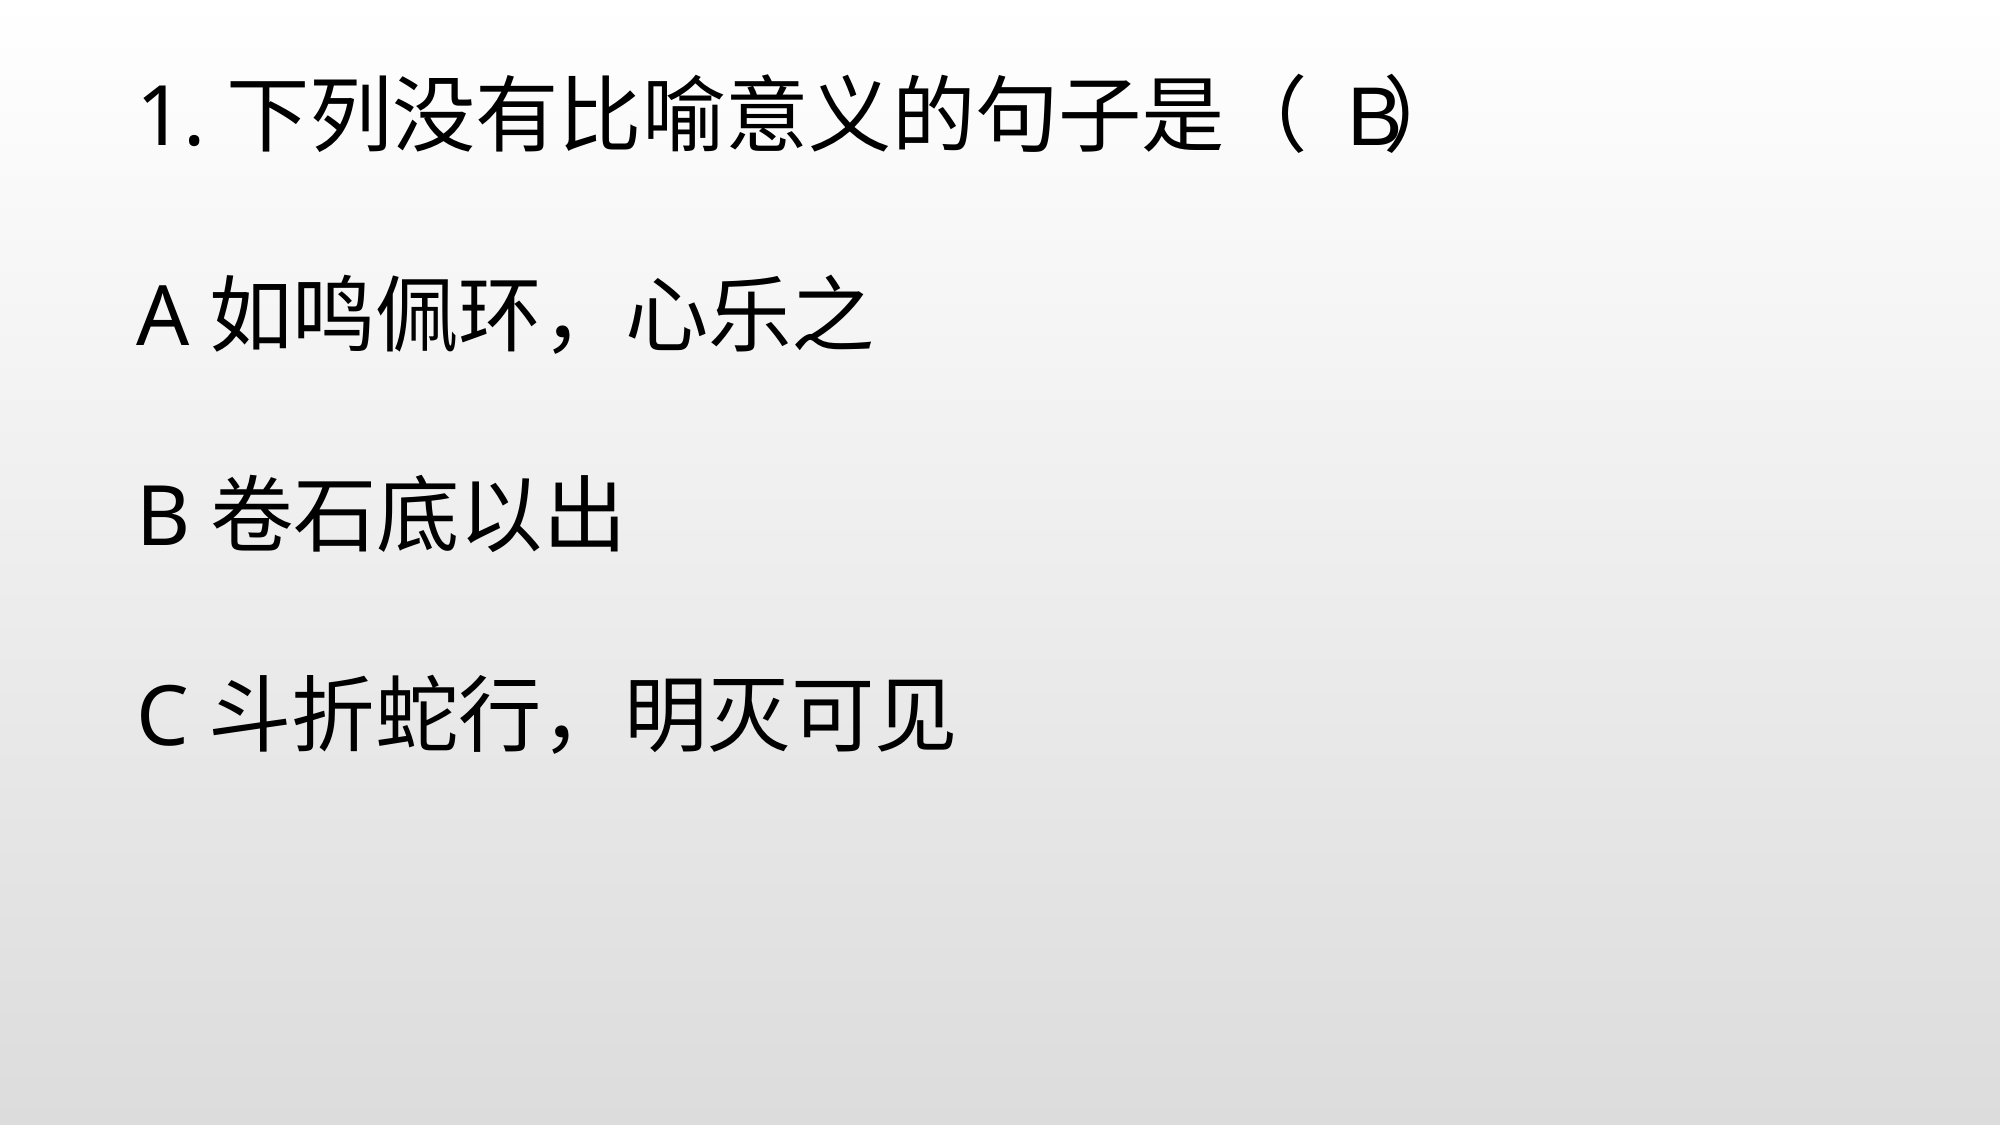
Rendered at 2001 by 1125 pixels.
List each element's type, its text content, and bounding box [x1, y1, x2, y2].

text_box 1.下列没有比喻意义的句子是（ ） A如鸣佩环，心乐之 B卷石底以出 C斗折蛇行，明灭可见 [121, 55, 1879, 770]
text_box B [1332, 55, 1600, 170]
